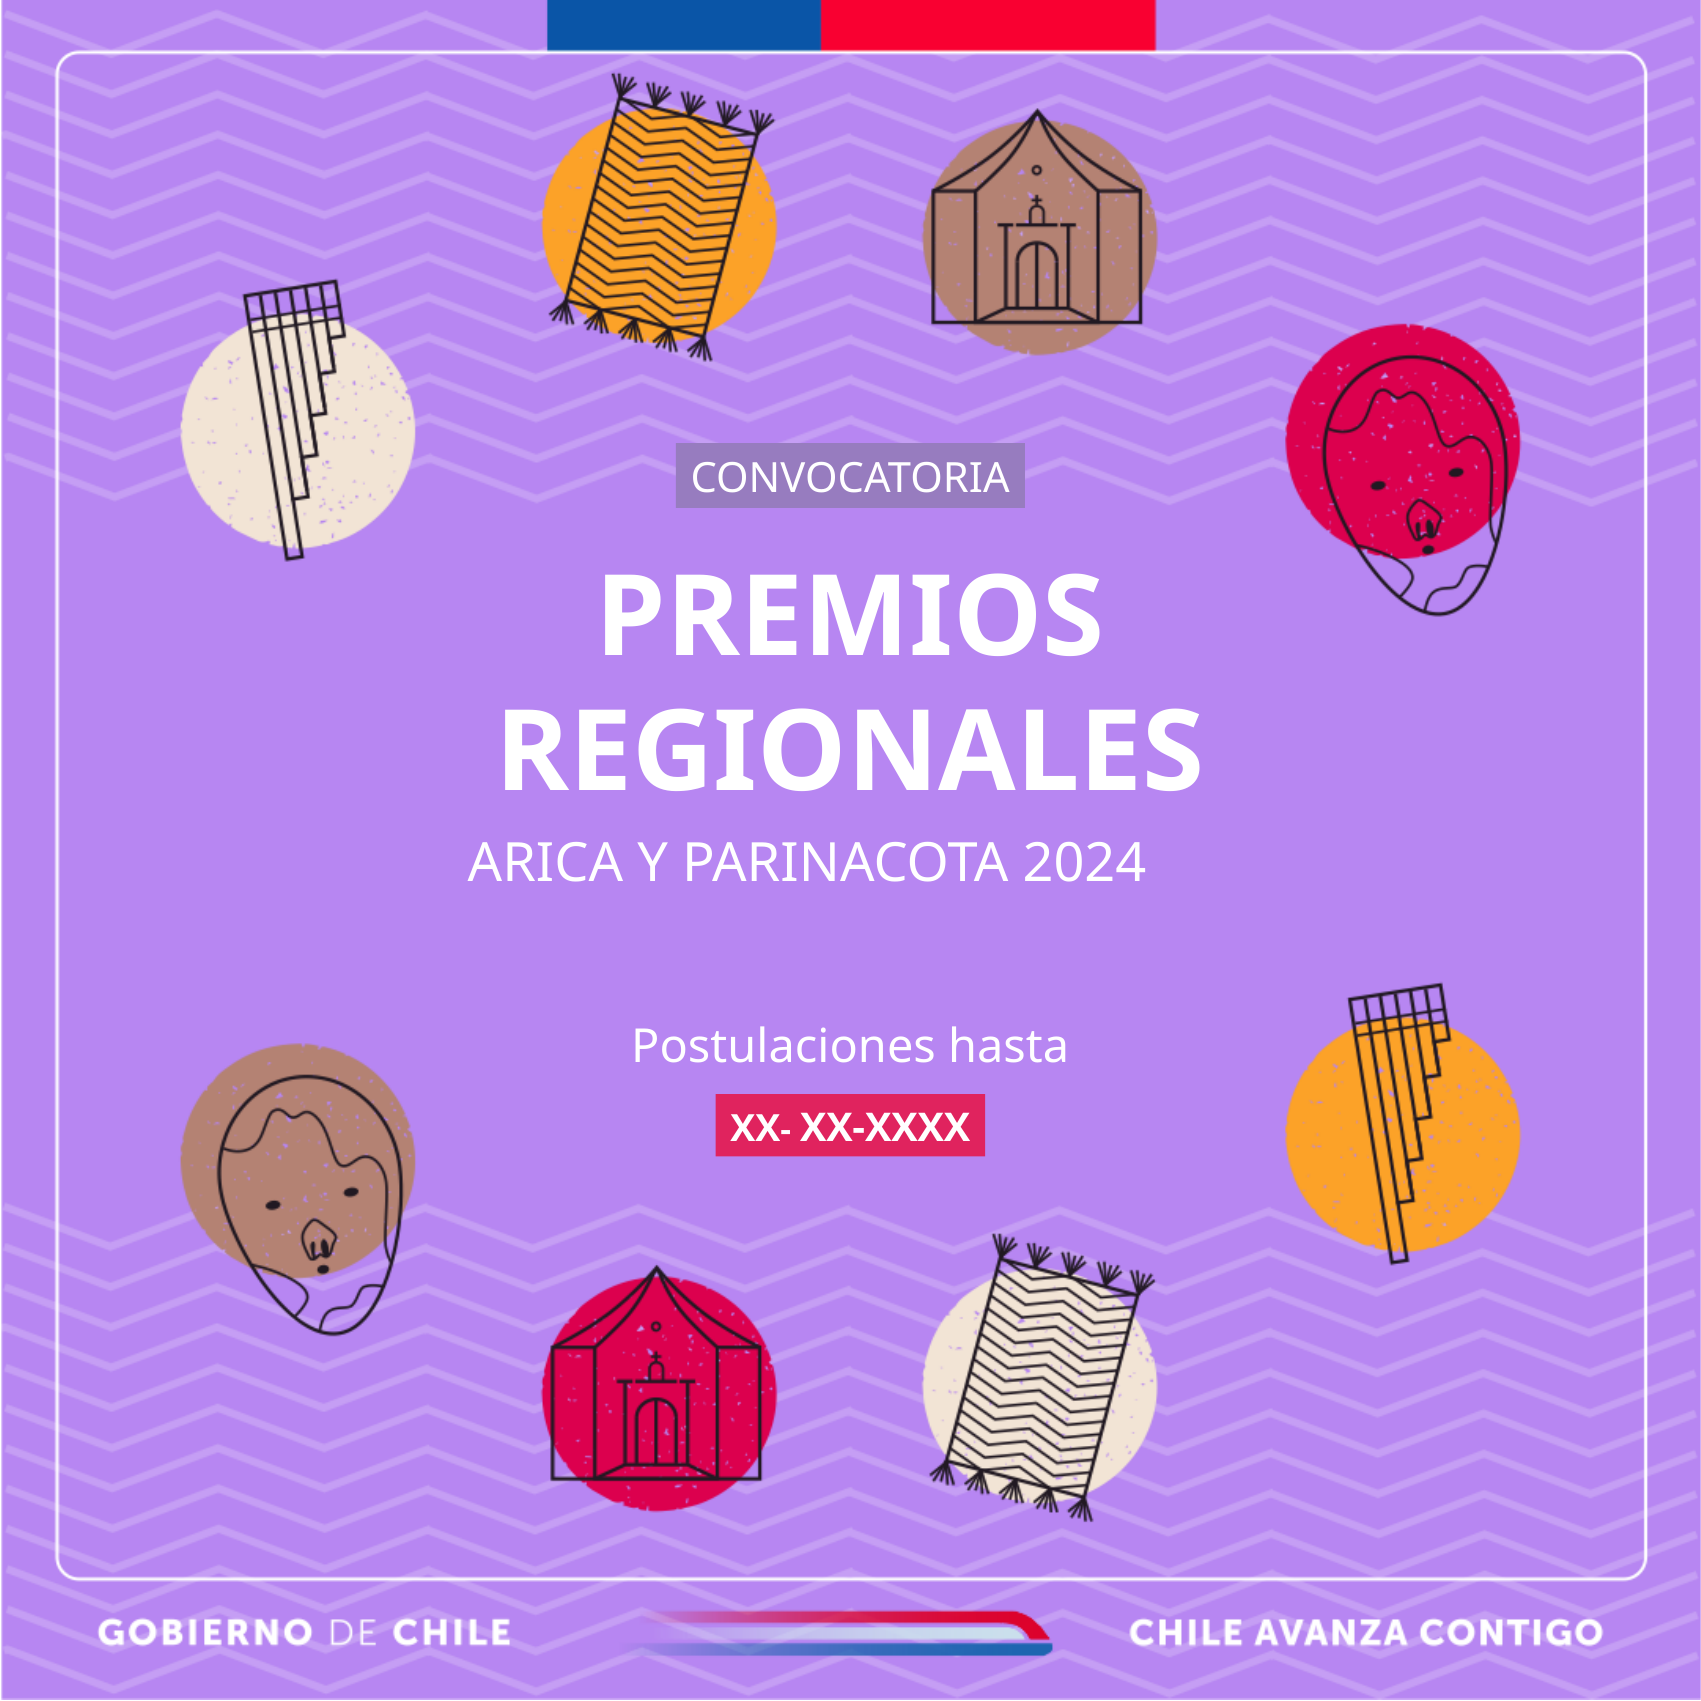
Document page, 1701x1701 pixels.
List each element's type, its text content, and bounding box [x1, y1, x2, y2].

text_box PREMIOS REGIONALES [393, 535, 1308, 821]
text_box ARICA Y PARINACOTA 2024 [452, 819, 1248, 900]
text_box Postulaciones hasta [596, 1008, 1105, 1080]
text_box CONVOCATORIA [675, 443, 1025, 508]
text_box XX- XX-XXXX [715, 1094, 986, 1157]
